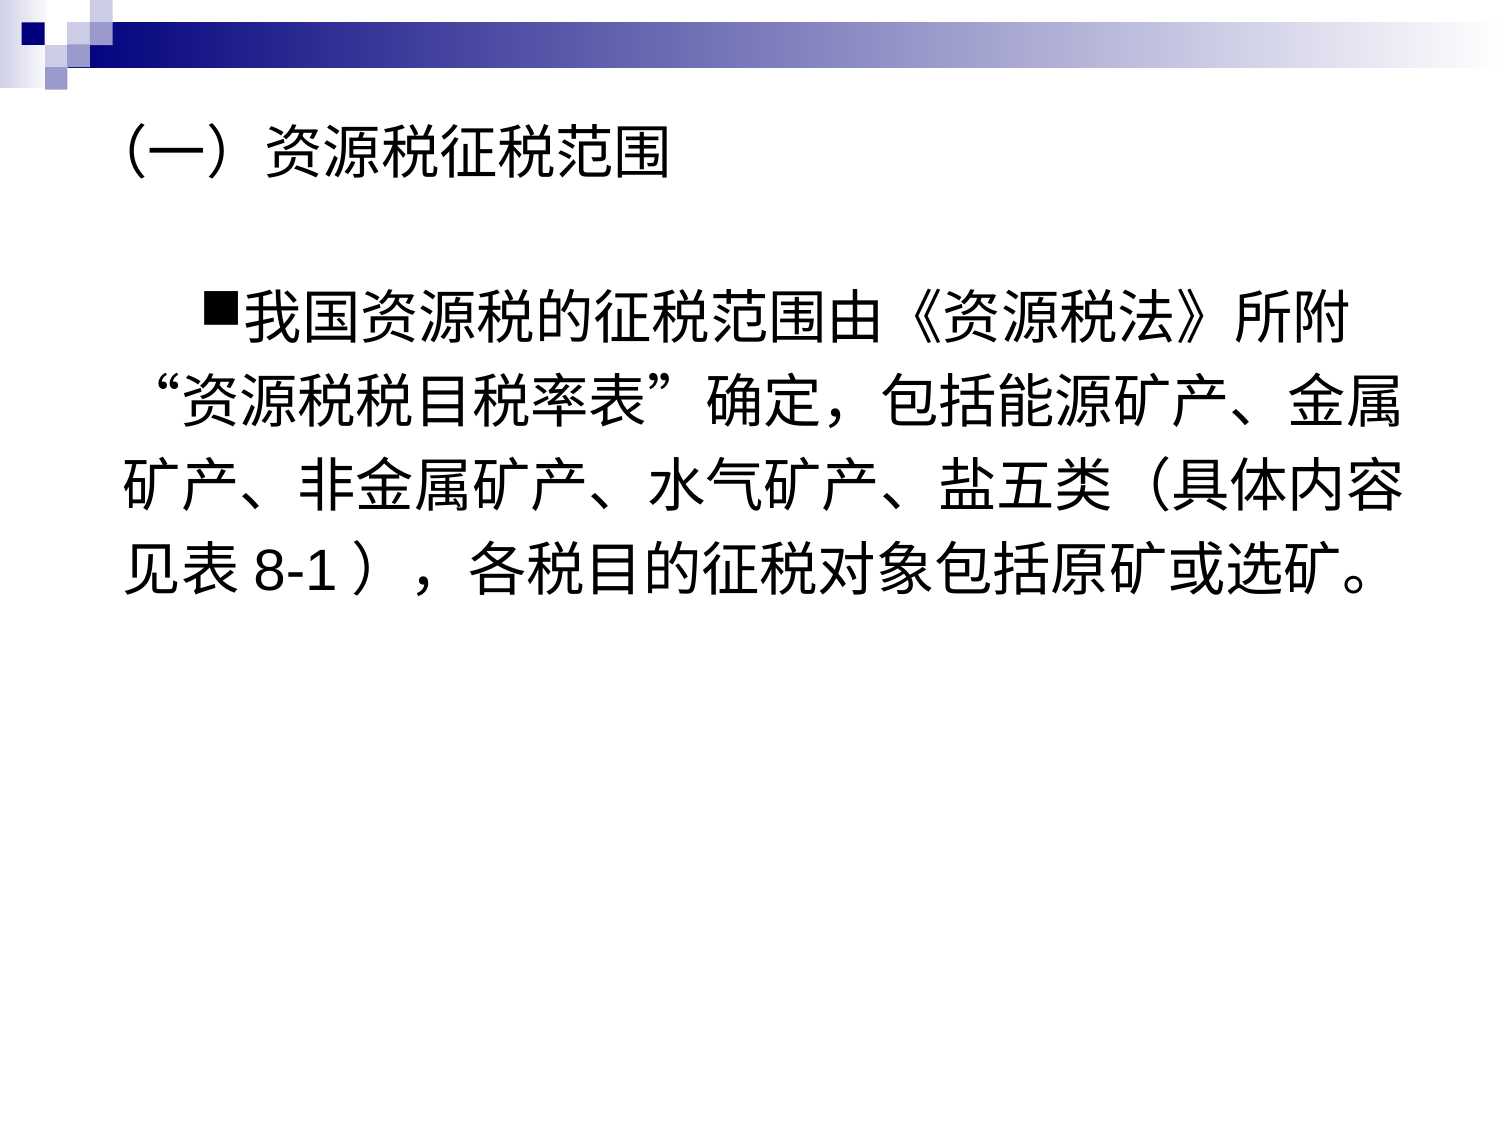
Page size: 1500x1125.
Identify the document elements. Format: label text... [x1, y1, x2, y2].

title （一）资源税征税范围 [74, 37, 1426, 188]
list 我国资源税的征税范围由《资源税法》所附“资源税税目税率表”确定，包括能源矿产、金属矿产、非金属矿产、水气矿产、盐五类（具体内容见表8-1），各税目的征税对象包括原矿或选矿。 [51, 188, 1472, 1049]
